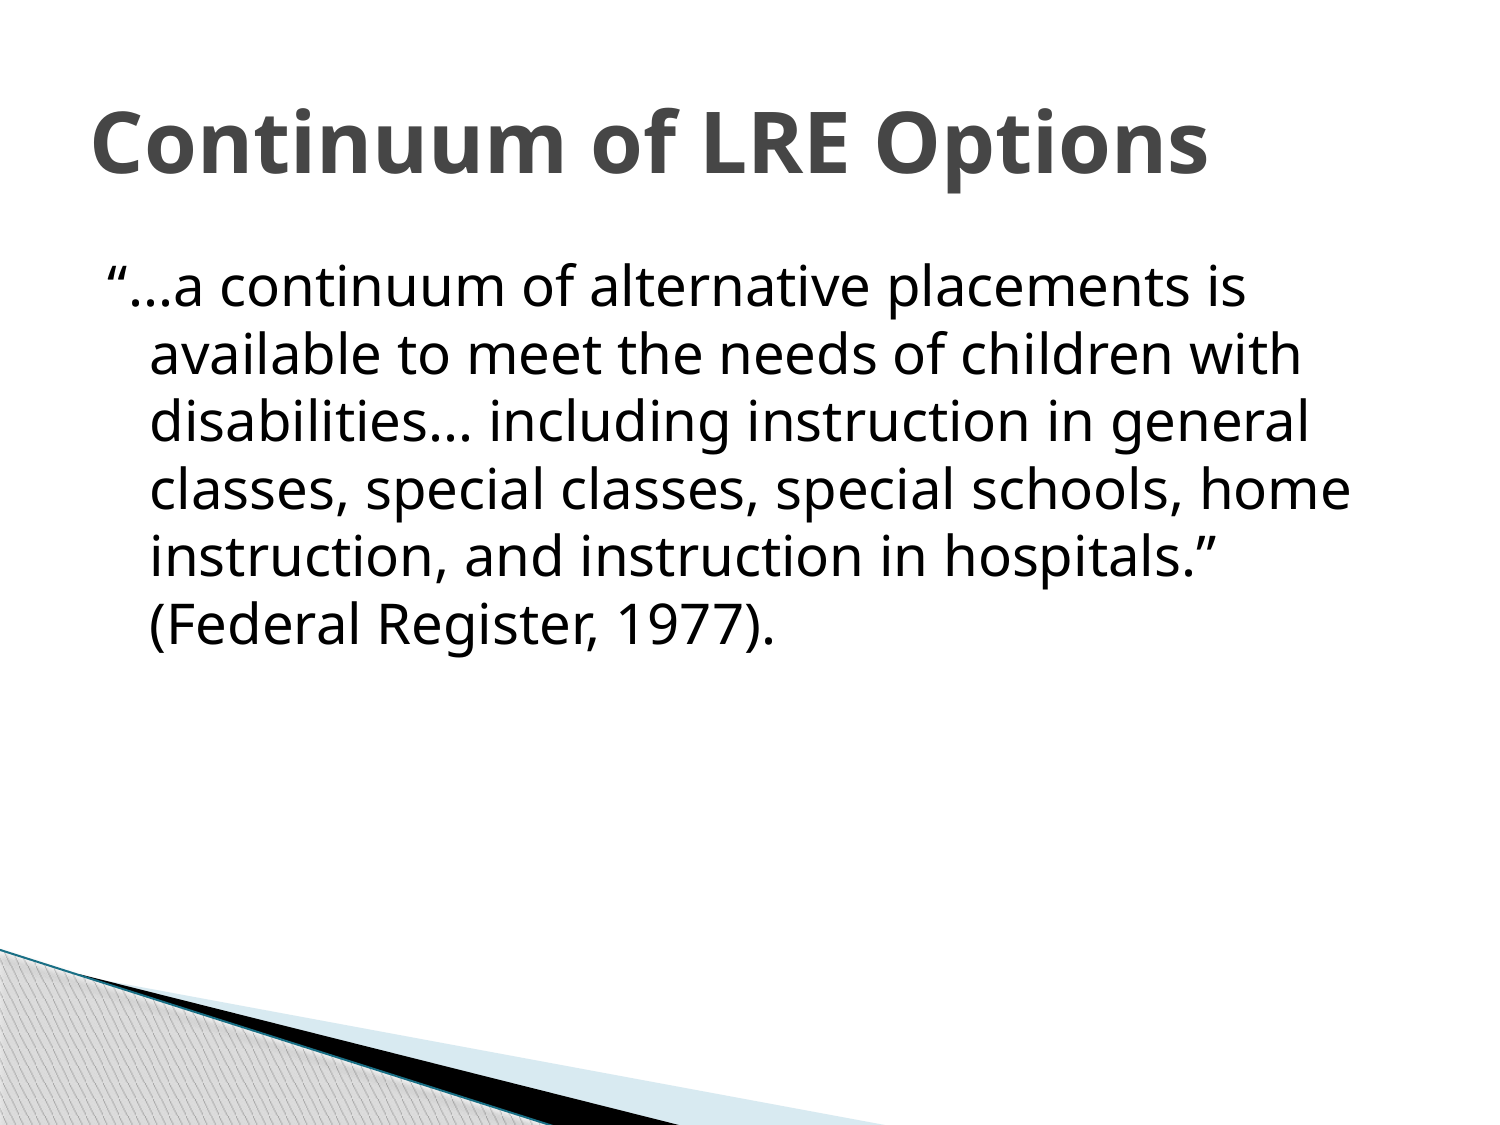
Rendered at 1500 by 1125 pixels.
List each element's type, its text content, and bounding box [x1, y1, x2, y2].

title Continuum of LRE Options [75, 45, 1425, 233]
list “...a continuum of alternative placements is available to meet the needs of children with disabilities... including instruction in general classes, special classes, special schools, home instruction, and instruction in hospitals.” (Federal Register, 1977). [75, 243, 1425, 986]
